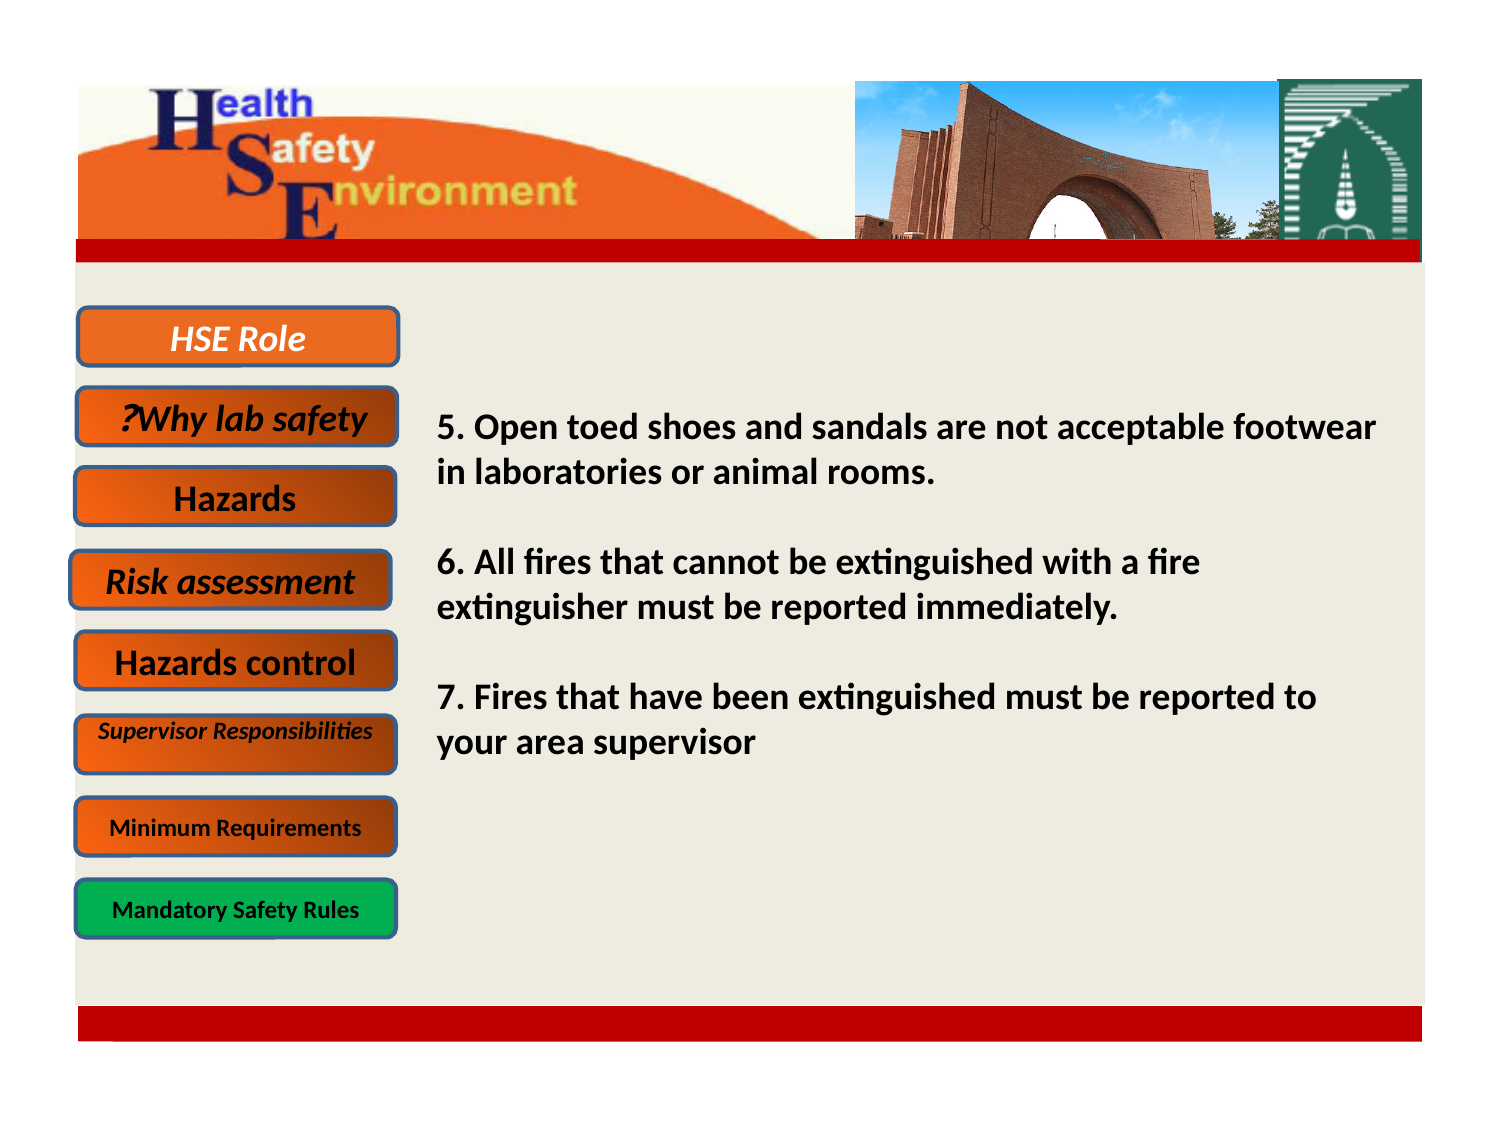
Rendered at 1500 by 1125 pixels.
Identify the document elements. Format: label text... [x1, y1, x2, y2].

text_box 5. Open toed shoes and sandals are not acceptable footwear in laboratories or animal rooms. 6. All fires that cannot be extinguished with a fire extinguisher must be reported immediately. 7. Fires that have been extinguished must be reported to your area supervisor [421, 394, 1395, 770]
text_box Hazards control [73, 629, 398, 692]
text_box Minimum Requirements [73, 795, 398, 858]
text_box Supervisor Responsibilities [73, 713, 398, 776]
picture [78, 79, 1422, 262]
text_box Mandatory Safety Rules [73, 877, 399, 940]
text_box Why lab safety? [74, 385, 400, 448]
text_box Risk assessment [68, 548, 393, 611]
list [75, 262, 1425, 1005]
text_box Hazards [72, 465, 398, 528]
text_box HSE Role [75, 305, 401, 368]
